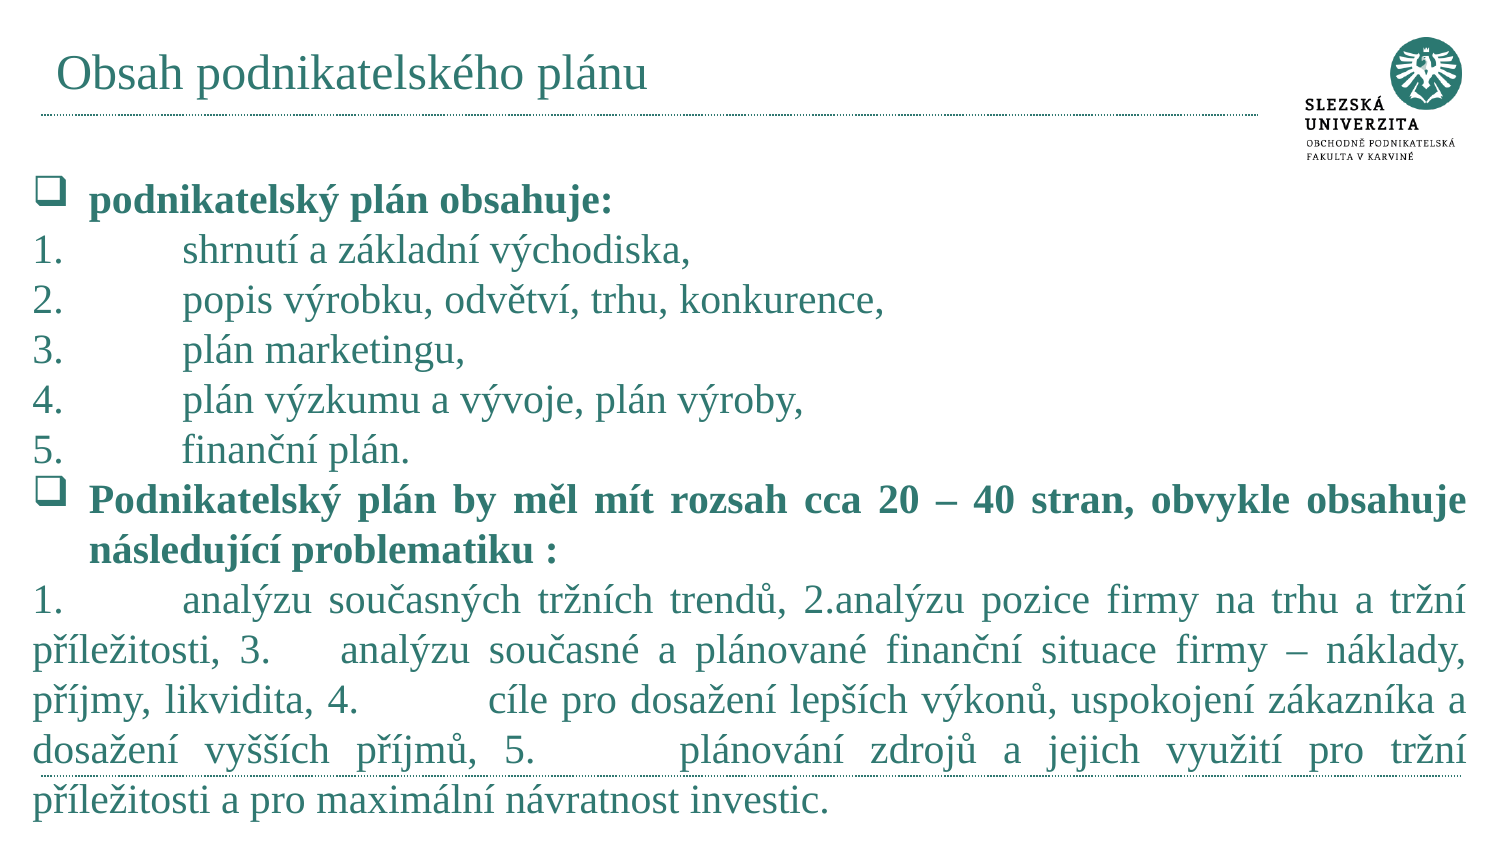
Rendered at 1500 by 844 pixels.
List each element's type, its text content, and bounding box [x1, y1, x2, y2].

text_box podnikatelský plán obsahuje: 1. shrnutí a základní východiska, 2. popis výrobku, odvětví, trhu, konkurence, 3. plán marketingu, 4. plán výzkumu a vývoje, plán výroby, finanční plán. Podnikatelský plán by měl mít rozsah cca 20 – 40 stran, obvykle obsahuje následující problematiku : 1. analýzu současných tržních trendů, 2.analýzu pozice firmy na trhu a tržní příležitosti, 3. analýzu současné a plánované finanční situace firmy – náklady, příjmy, likvidita, 4. cíle pro dosažení lepších výkonů, uspokojení zákazníka a dosažení vyšších příjmů, 5. plánování zdrojů a jejich využití pro tržní příležitosti a pro maximální návratnost investic. [17, 164, 1483, 844]
title Obsah podnikatelského plánu [41, 32, 786, 116]
picture [1305, 37, 1462, 160]
